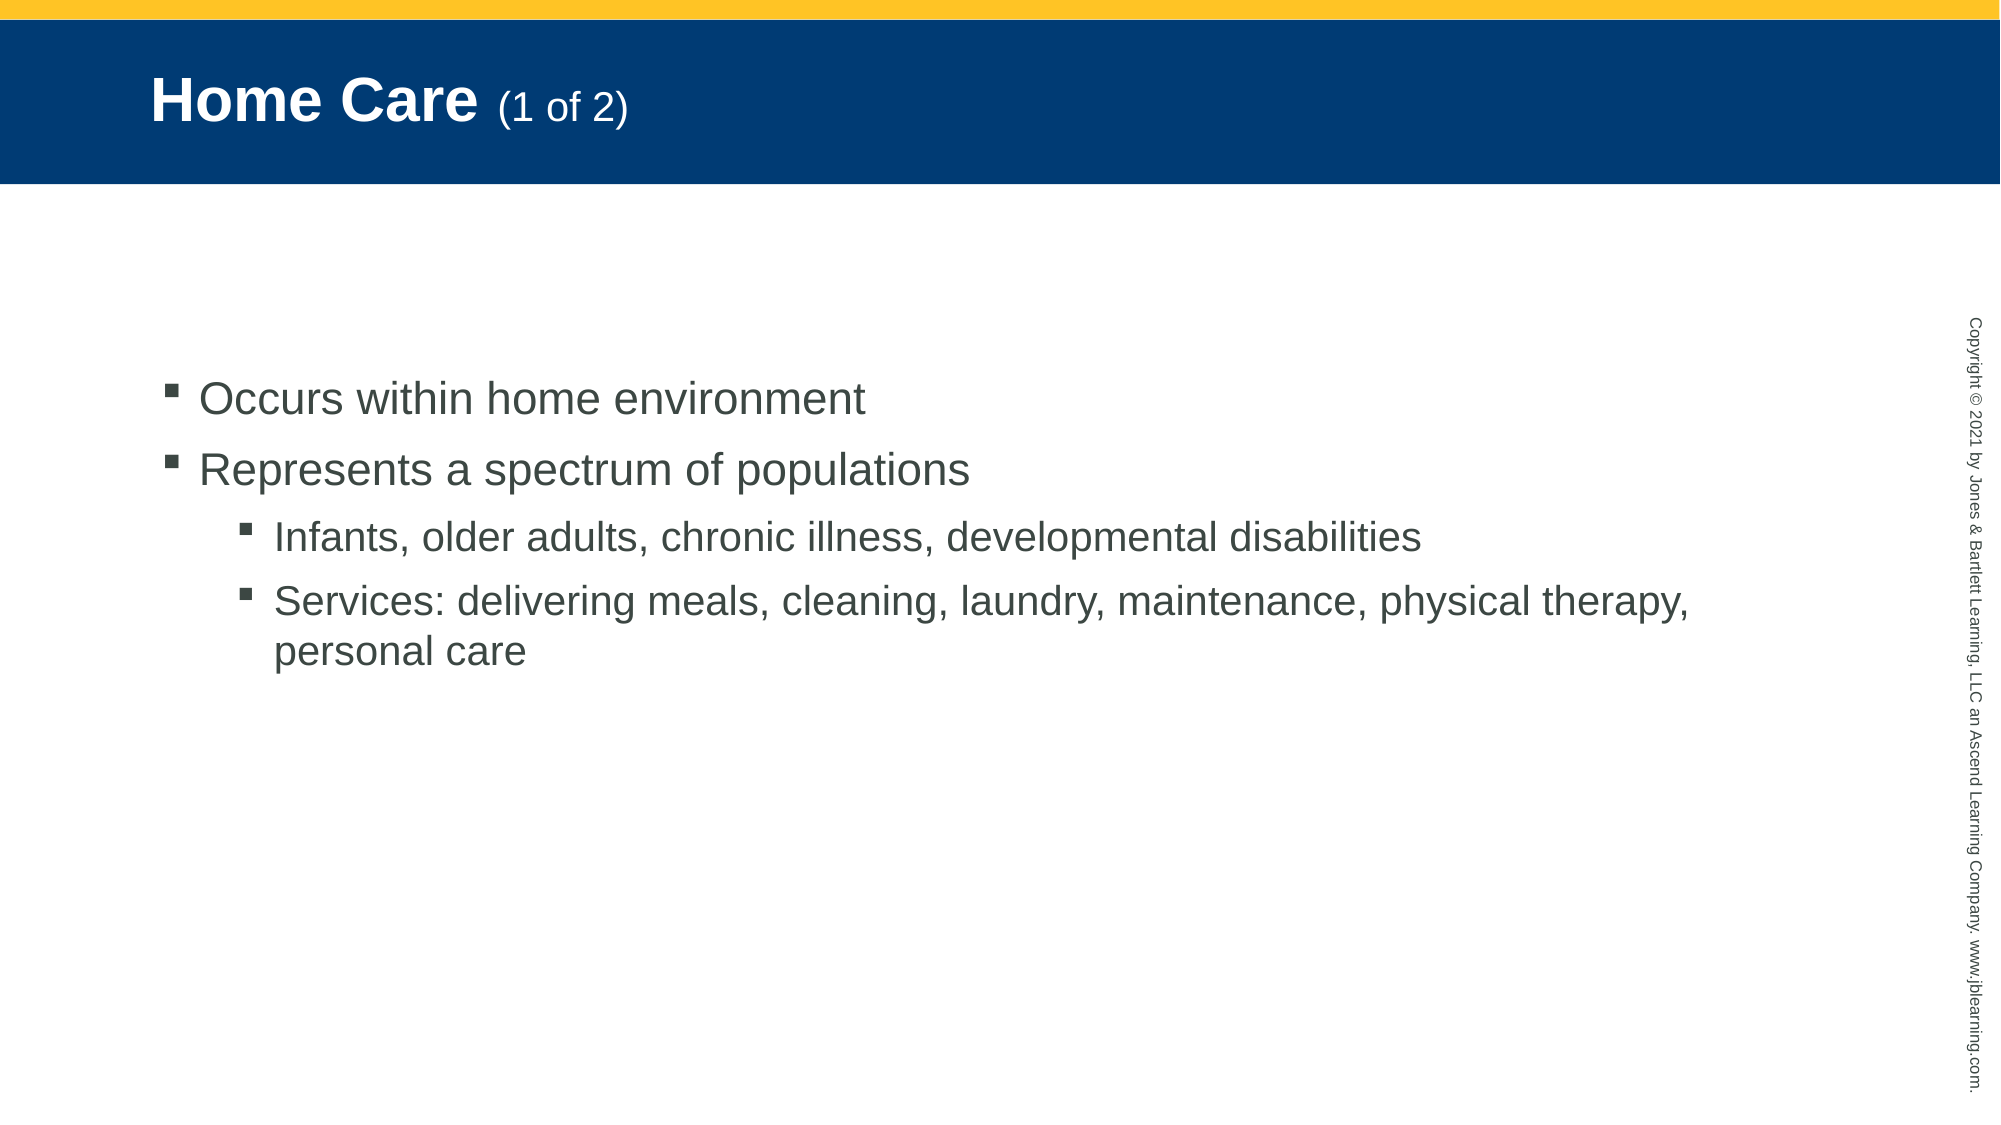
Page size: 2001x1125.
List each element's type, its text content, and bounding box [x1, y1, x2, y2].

list Occurs within home environment Represents a spectrum of populations Infants, older adults, chronic illness, developmental disabilities Services: delivering meals, cleaning, laundry, maintenance, physical therapy, personal care [146, 361, 1859, 1016]
title Home Care (1 of 2) [0, 19, 2000, 185]
